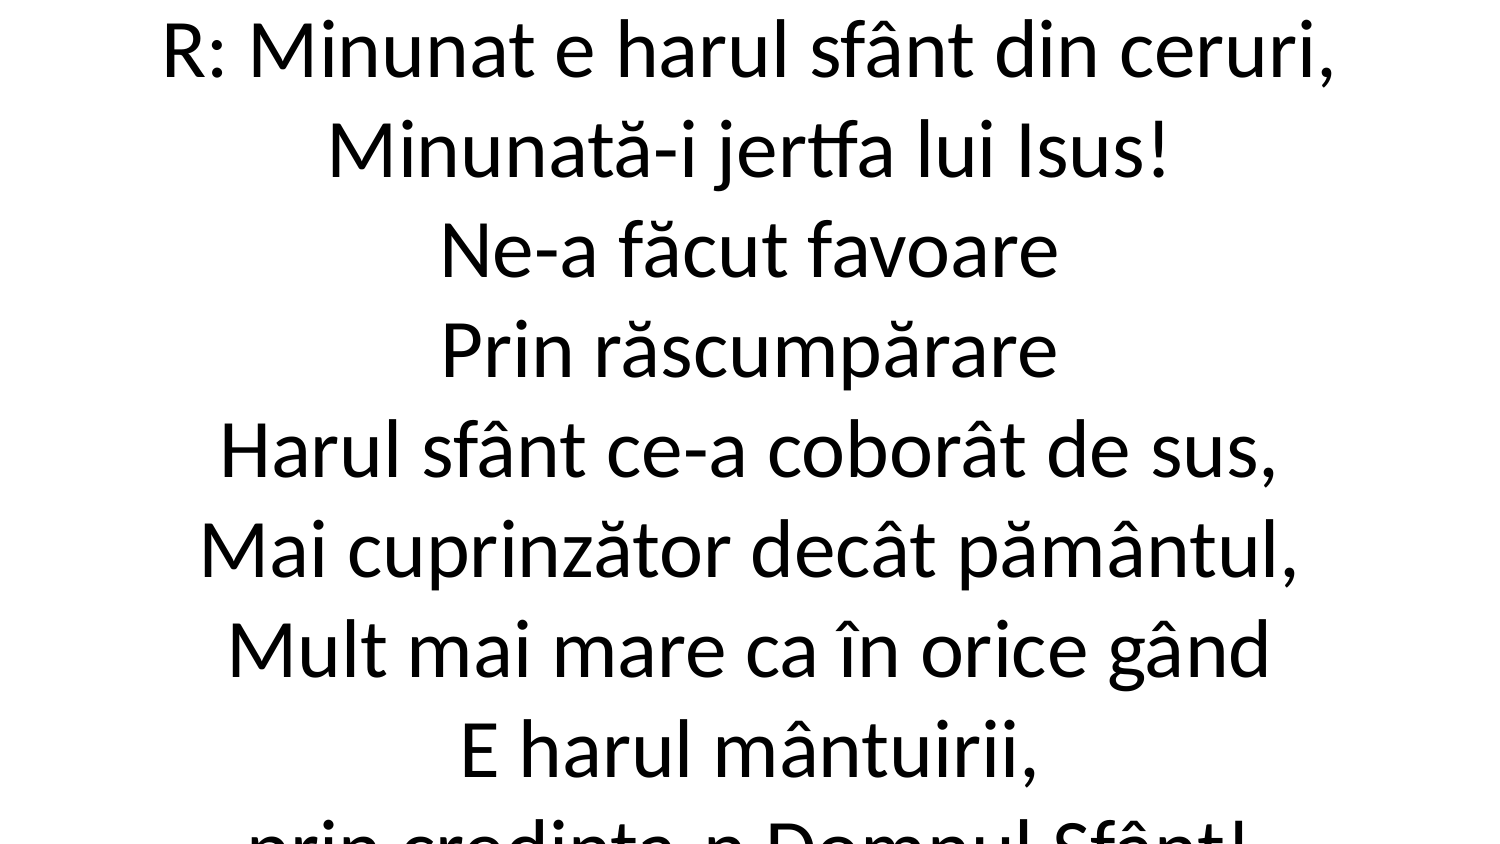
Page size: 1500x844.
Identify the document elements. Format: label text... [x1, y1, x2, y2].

text_box R: Minunat e harul sfânt din ceruri, Minunată-i jertfa lui Isus! Ne-a făcut favoare Prin răscumpărare Harul sfânt ce-a coborât de sus, Mai cuprinzător decât pământul, Mult mai mare ca în orice gând E harul mântuirii, prin credinţa-n Domnul Sfânt! [146, 0, 1354, 844]
